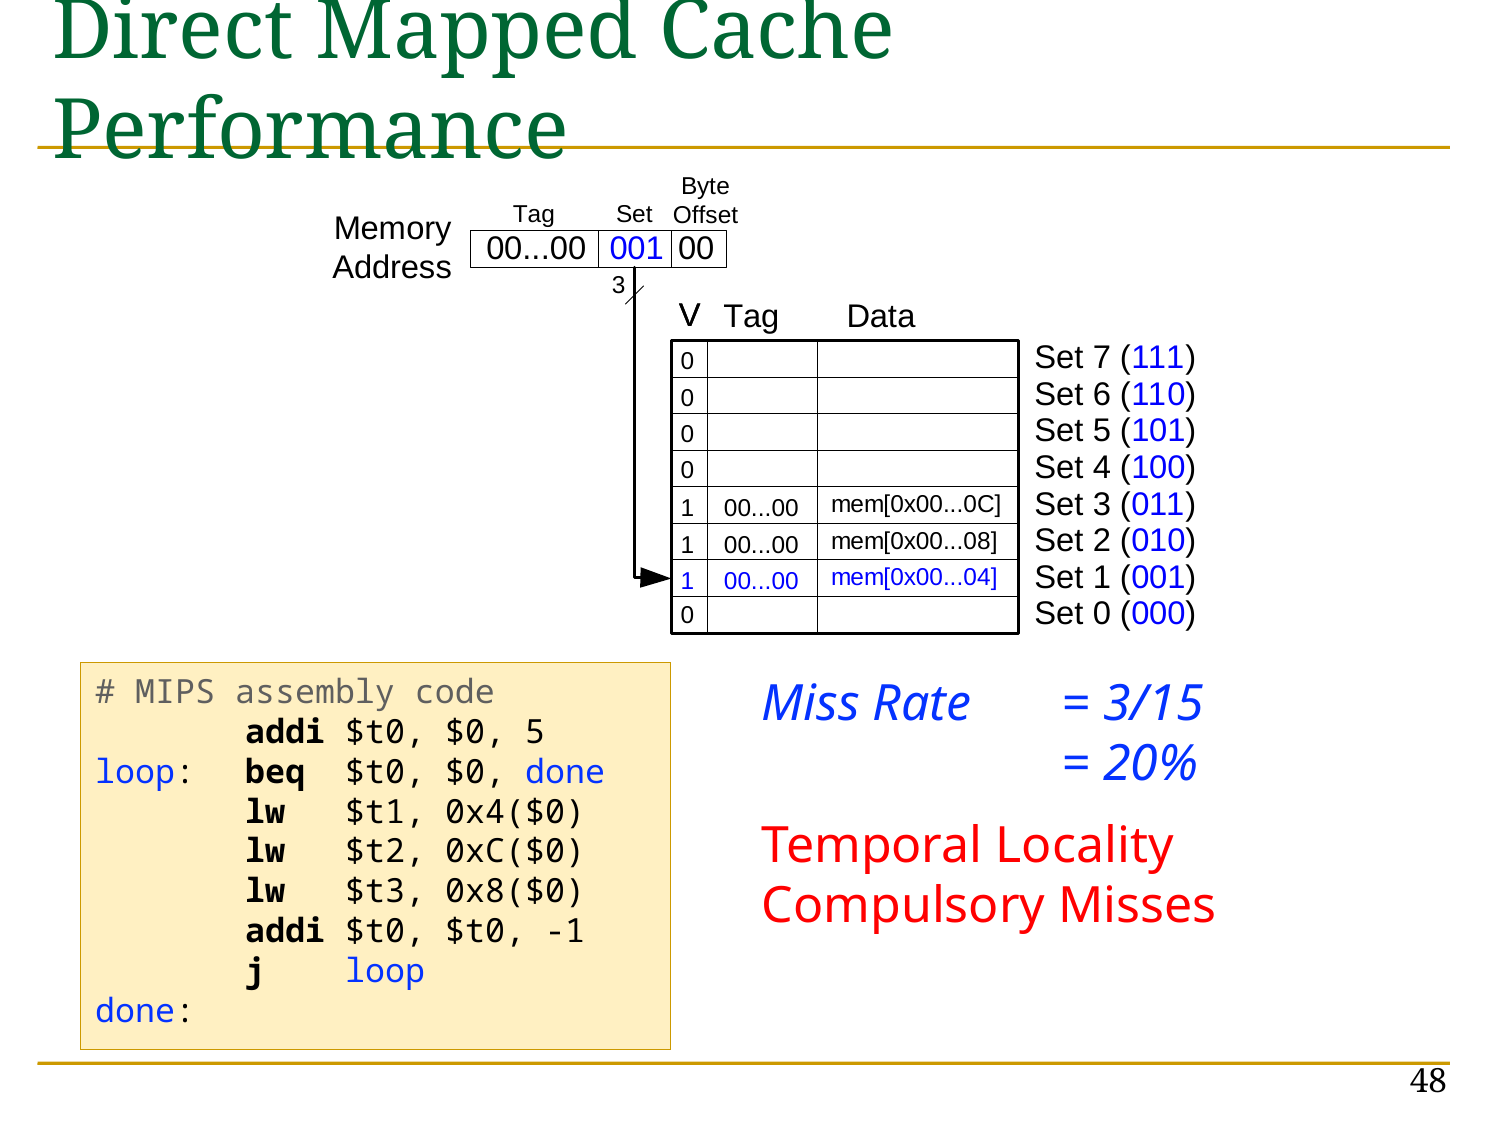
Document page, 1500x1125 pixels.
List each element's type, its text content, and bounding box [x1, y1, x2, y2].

list Miss Rate = 3/15 = 20% Temporal Locality Compulsory Misses [746, 662, 1382, 1050]
text_box 48 [1111, 1036, 1462, 1112]
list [305, 162, 1226, 642]
list # MIPS assembly code addi $t0, $0, 5 loop: beq $t0, $0, done lw $t1, 0x4($0) lw $t2, 0xC($0) lw $t3, 0x8($0) addi $t0, $t0, -1 j loop done: [80, 662, 671, 1050]
title Direct Mapped Cache Performance [37, 0, 1385, 150]
